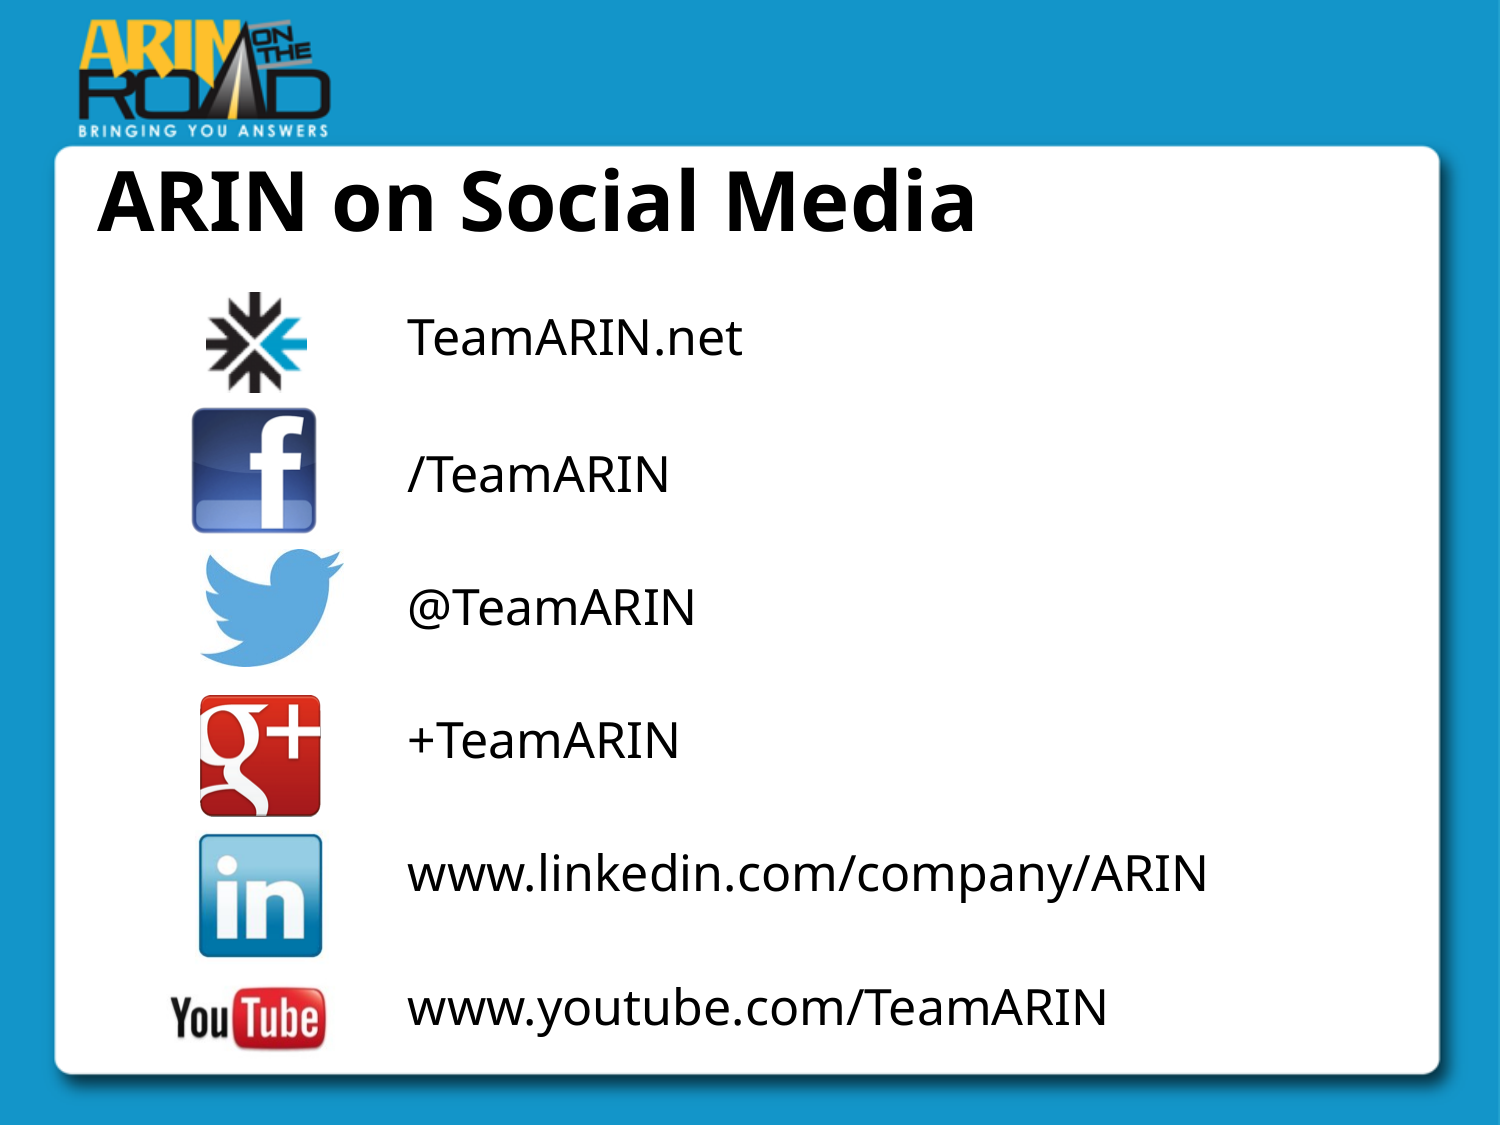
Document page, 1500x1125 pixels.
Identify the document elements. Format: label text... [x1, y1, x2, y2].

text_box TeamARIN.net /TeamARIN @TeamARIN +TeamARIN www.linkedin.com/company/ARIN www.youtube.com/TeamARIN [337, 241, 1420, 1067]
picture [0, 0, 1500, 1125]
title ARIN on Social Media [82, 104, 1433, 293]
